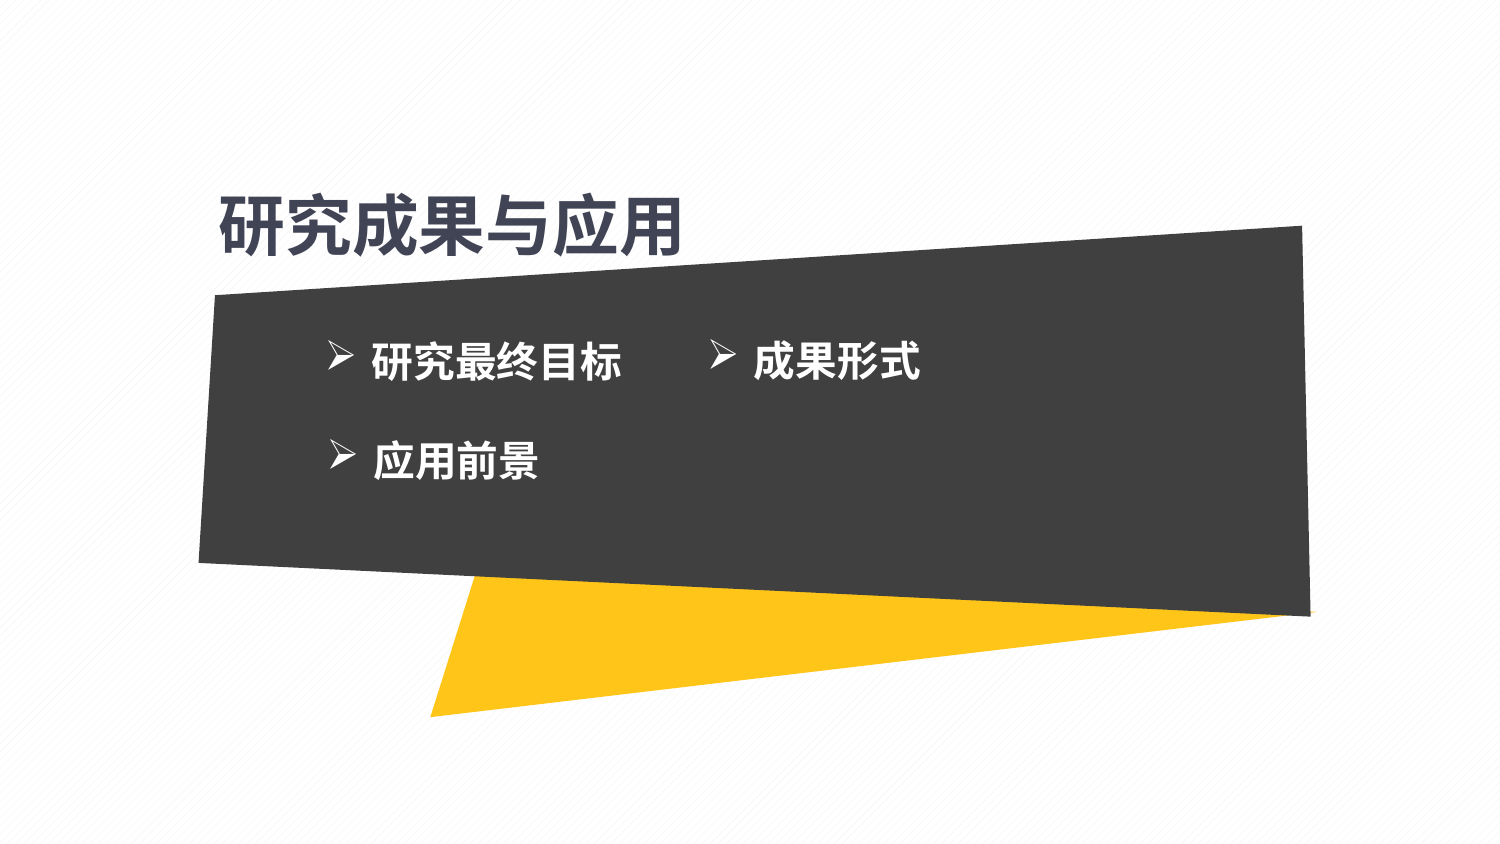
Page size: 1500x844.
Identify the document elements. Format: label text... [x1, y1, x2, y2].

text_box [198, 225, 1311, 617]
text_box 成果形式 [692, 327, 936, 393]
text_box 研究成果与应用 [203, 176, 701, 271]
text_box 研究最终目标 [309, 327, 638, 393]
text_box 应用前景 [311, 427, 556, 492]
text_box [430, 577, 1284, 718]
